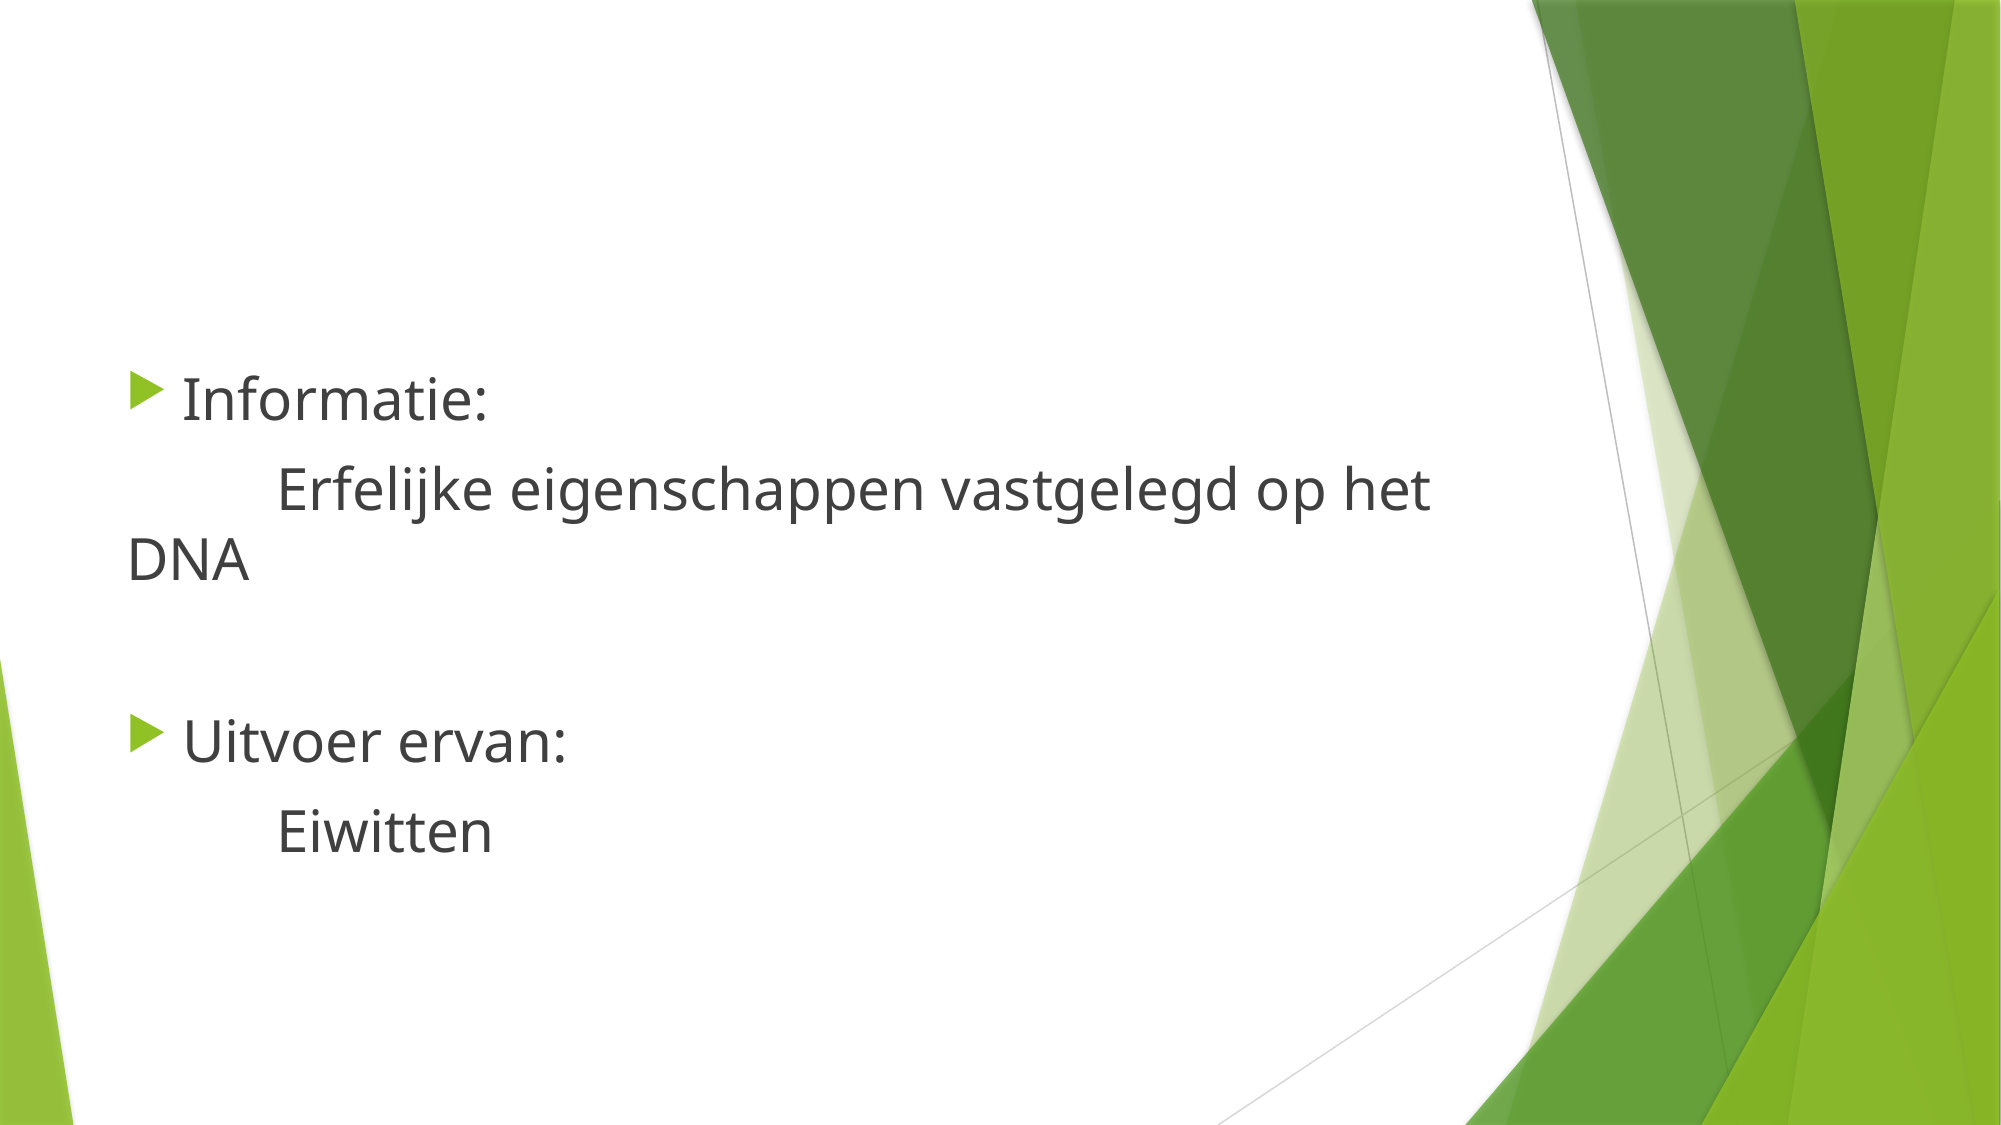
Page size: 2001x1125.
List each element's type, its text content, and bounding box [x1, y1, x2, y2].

list Informatie: Erfelijke eigenschappen vastgelegd op het DNA Uitvoer ervan: Eiwitten [111, 354, 1522, 992]
